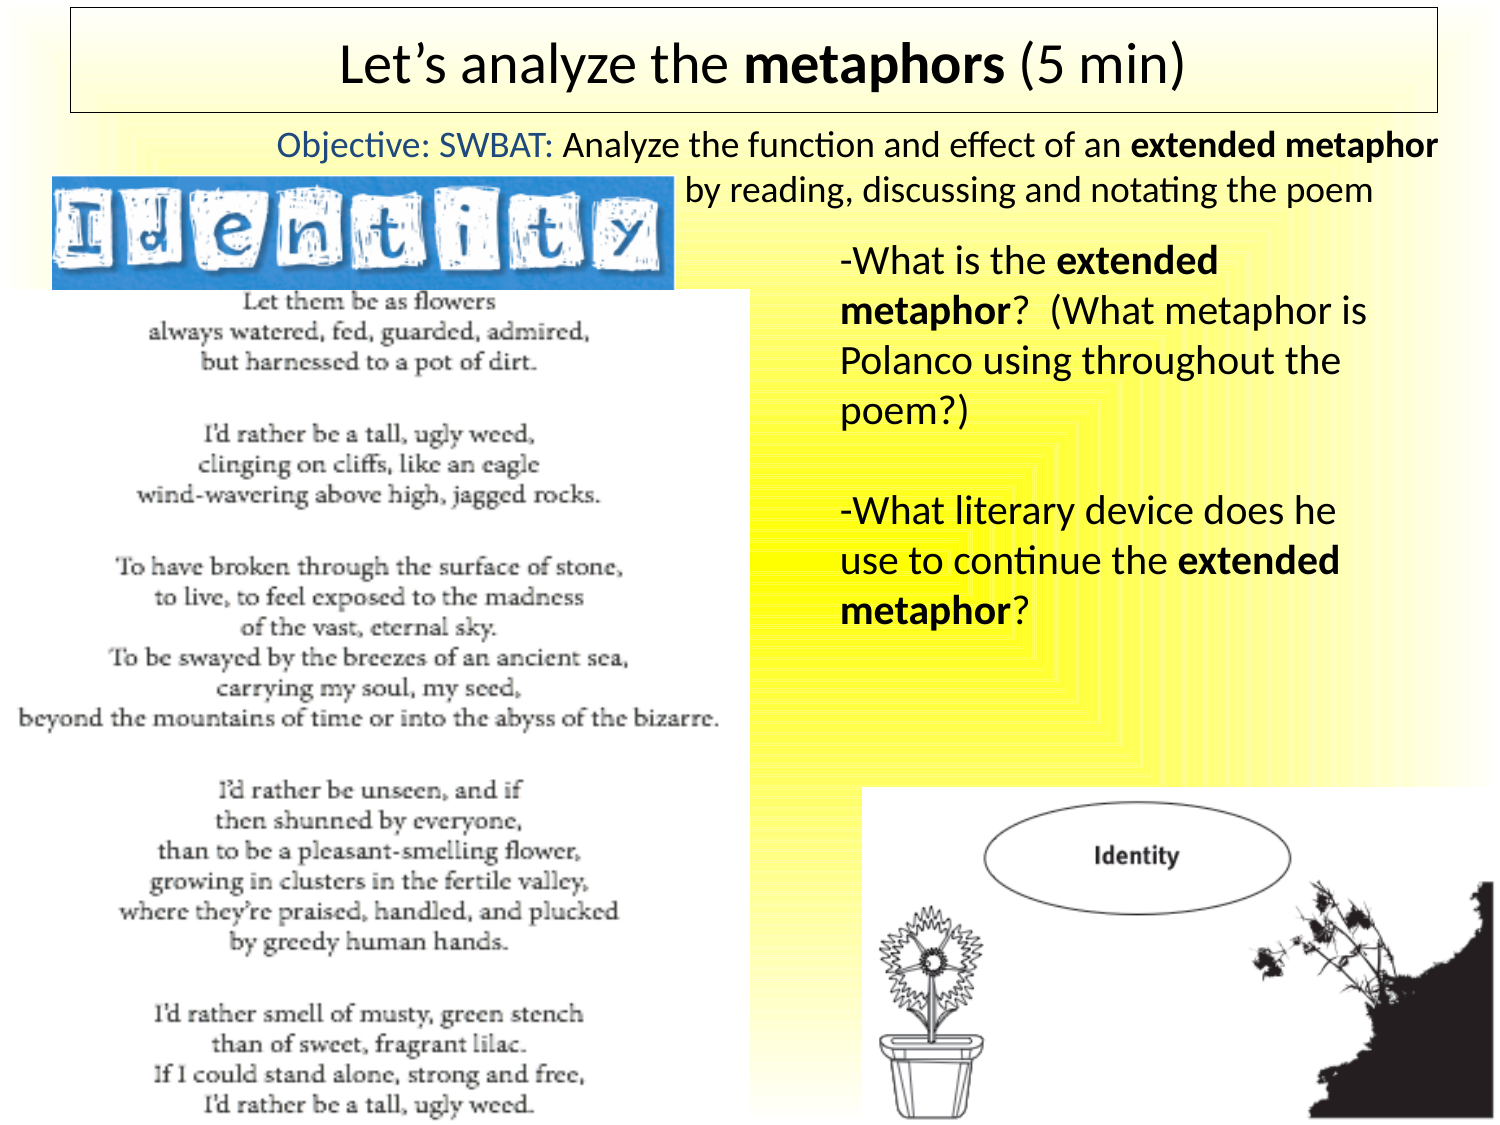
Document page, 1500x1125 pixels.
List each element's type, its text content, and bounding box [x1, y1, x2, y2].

text_box Objective: SWBAT: Analyze the function and effect of an extended metaphor by reading, discussing and notating the poem Identity. [158, 112, 1500, 263]
picture [862, 787, 1500, 1125]
title Let’s analyze the metaphors (5 min) [70, 7, 1438, 113]
text_box -What is the extended metaphor? (What metaphor is Polanco using throughout the poem?) -What literary device does he use to continue the extended metaphor? [824, 224, 1413, 690]
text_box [0, 175, 751, 1125]
